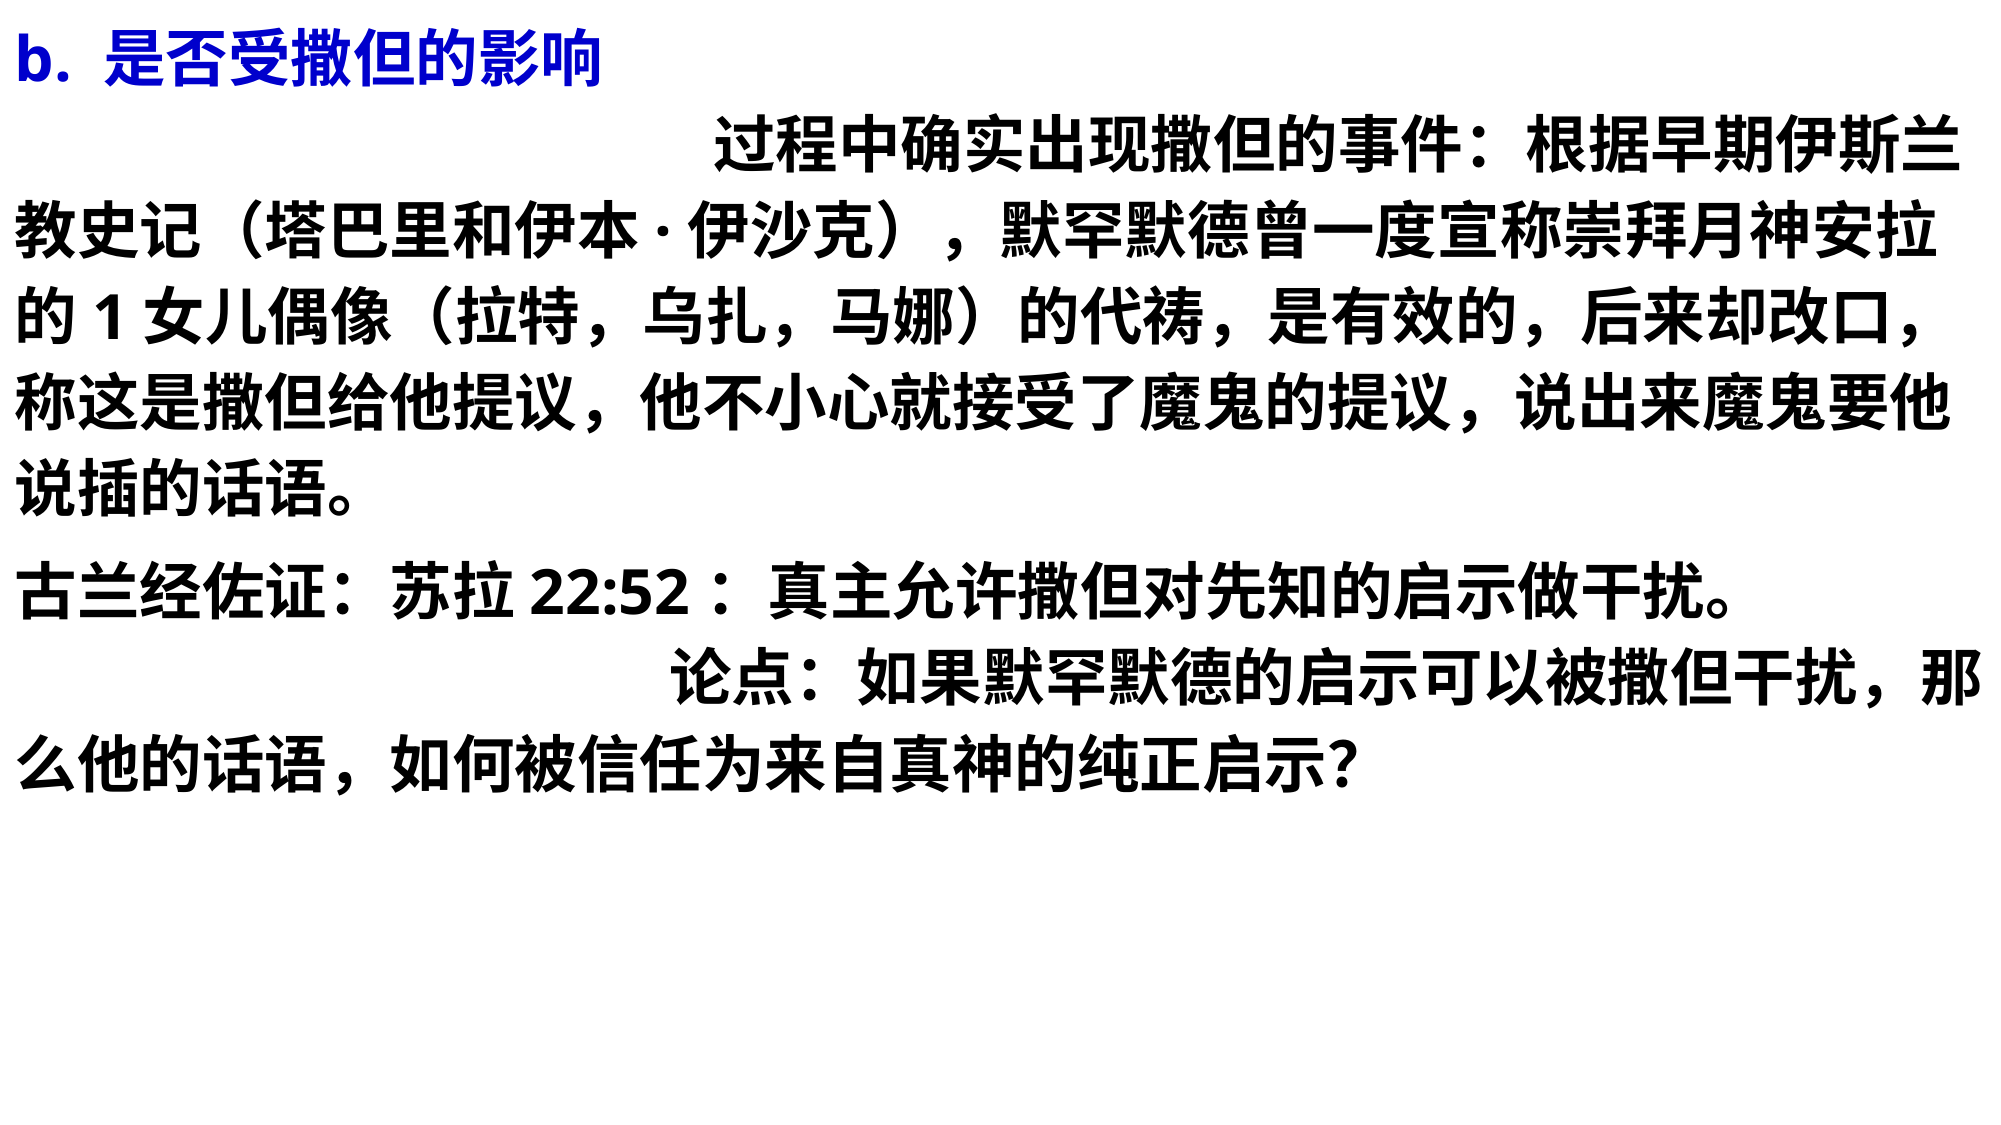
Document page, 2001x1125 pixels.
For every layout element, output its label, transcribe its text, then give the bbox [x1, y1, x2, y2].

text_box b. 是否受撒但的影响 过程中确实出现撒但的事件：根据早期伊斯兰教史记（塔巴里和伊本·伊沙克），默罕默德曾一度宣称崇拜月神安拉的1女儿偶像（拉特，乌扎，马娜）的代祷，是有效的，后来却改口，称这是撒但给他提议，他不小心就接受了魔鬼的提议，说出来魔鬼要他说插的话语。 古兰经佐证：苏拉22:52：真主允许撒但对先知的启示做干扰。 论点：如果默罕默德的启示可以被撒但干扰，那么他的话语，如何被信任为来自真神的纯正启示？ [0, 0, 2000, 869]
